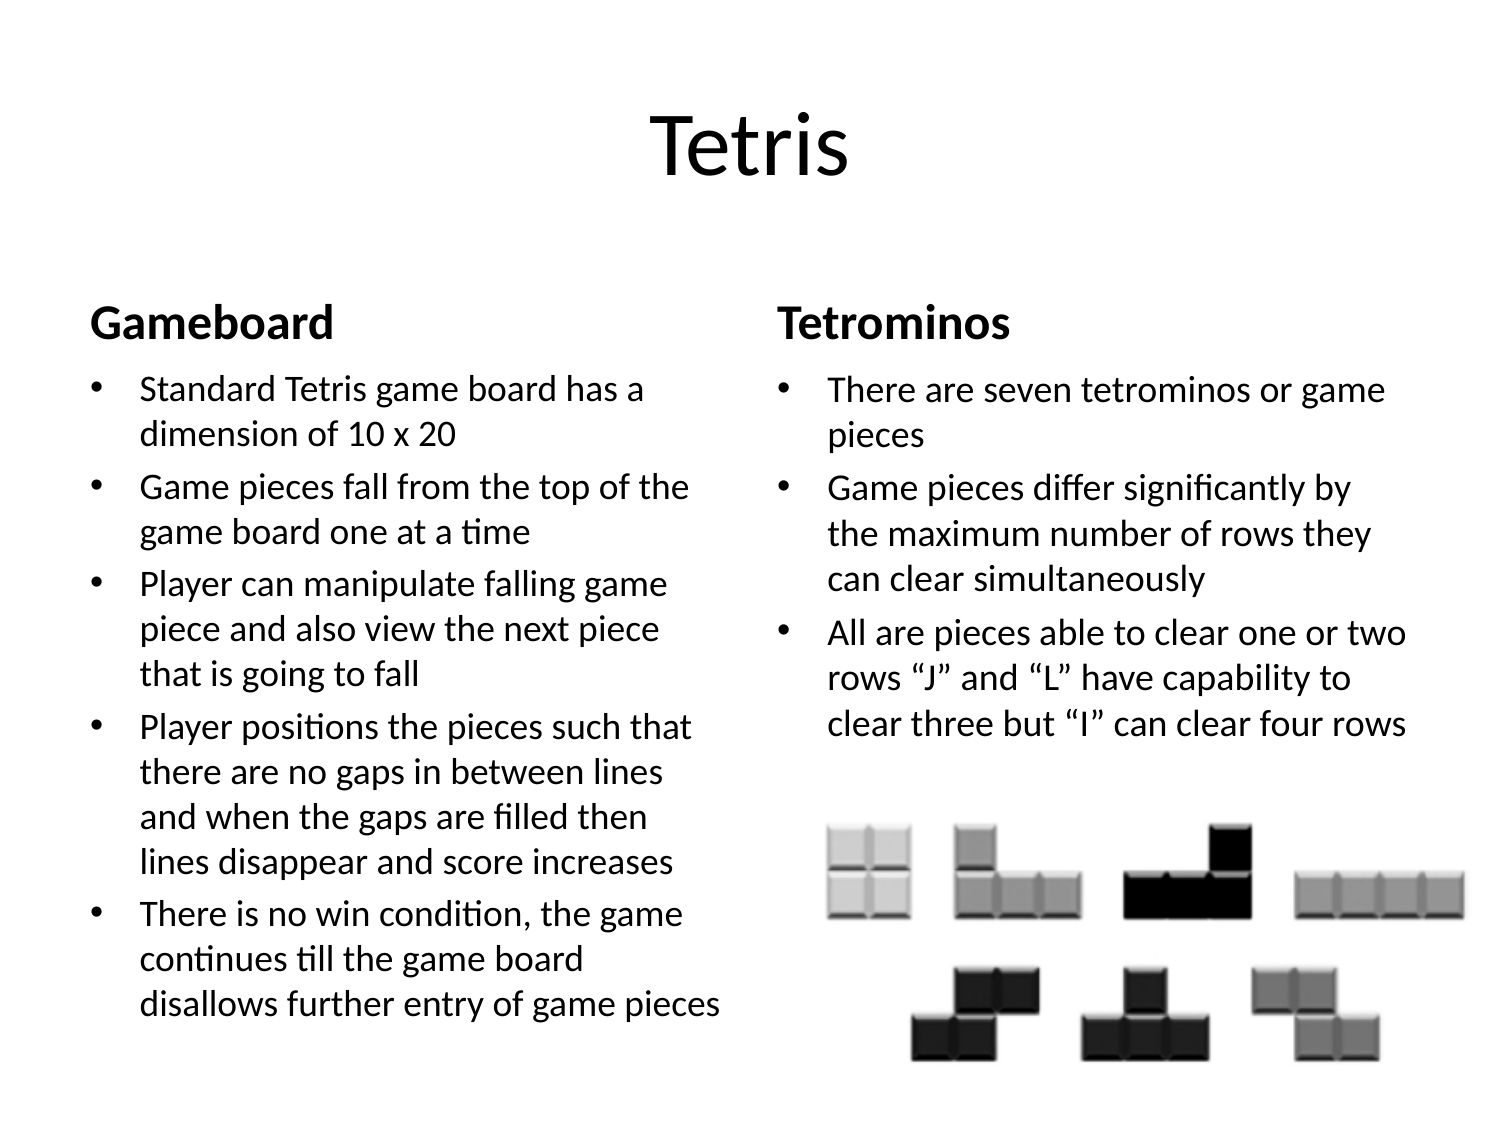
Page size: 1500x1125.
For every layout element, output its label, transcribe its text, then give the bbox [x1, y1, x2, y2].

list Standard Tetris game board has a dimension of 10 x 20 Game pieces fall from the top of the game board one at a time Player can manipulate falling game piece and also view the next piece that is going to fall Player positions the pieces such that there are no gaps in between lines and when the gaps are filled then lines disappear and score increases There is no win condition, the game continues till the game board disallows further entry of game pieces [75, 356, 738, 1075]
picture [812, 821, 1476, 1076]
list Tetrominos [761, 251, 1425, 356]
list Gameboard [75, 251, 738, 356]
list There are seven tetrominos or game pieces Game pieces differ significantly by the maximum number of rows they can clear simultaneously All are pieces able to clear one or two rows “J” and “L” have capability to clear three but “I” can clear four rows [761, 356, 1425, 800]
title Tetris [75, 45, 1425, 233]
